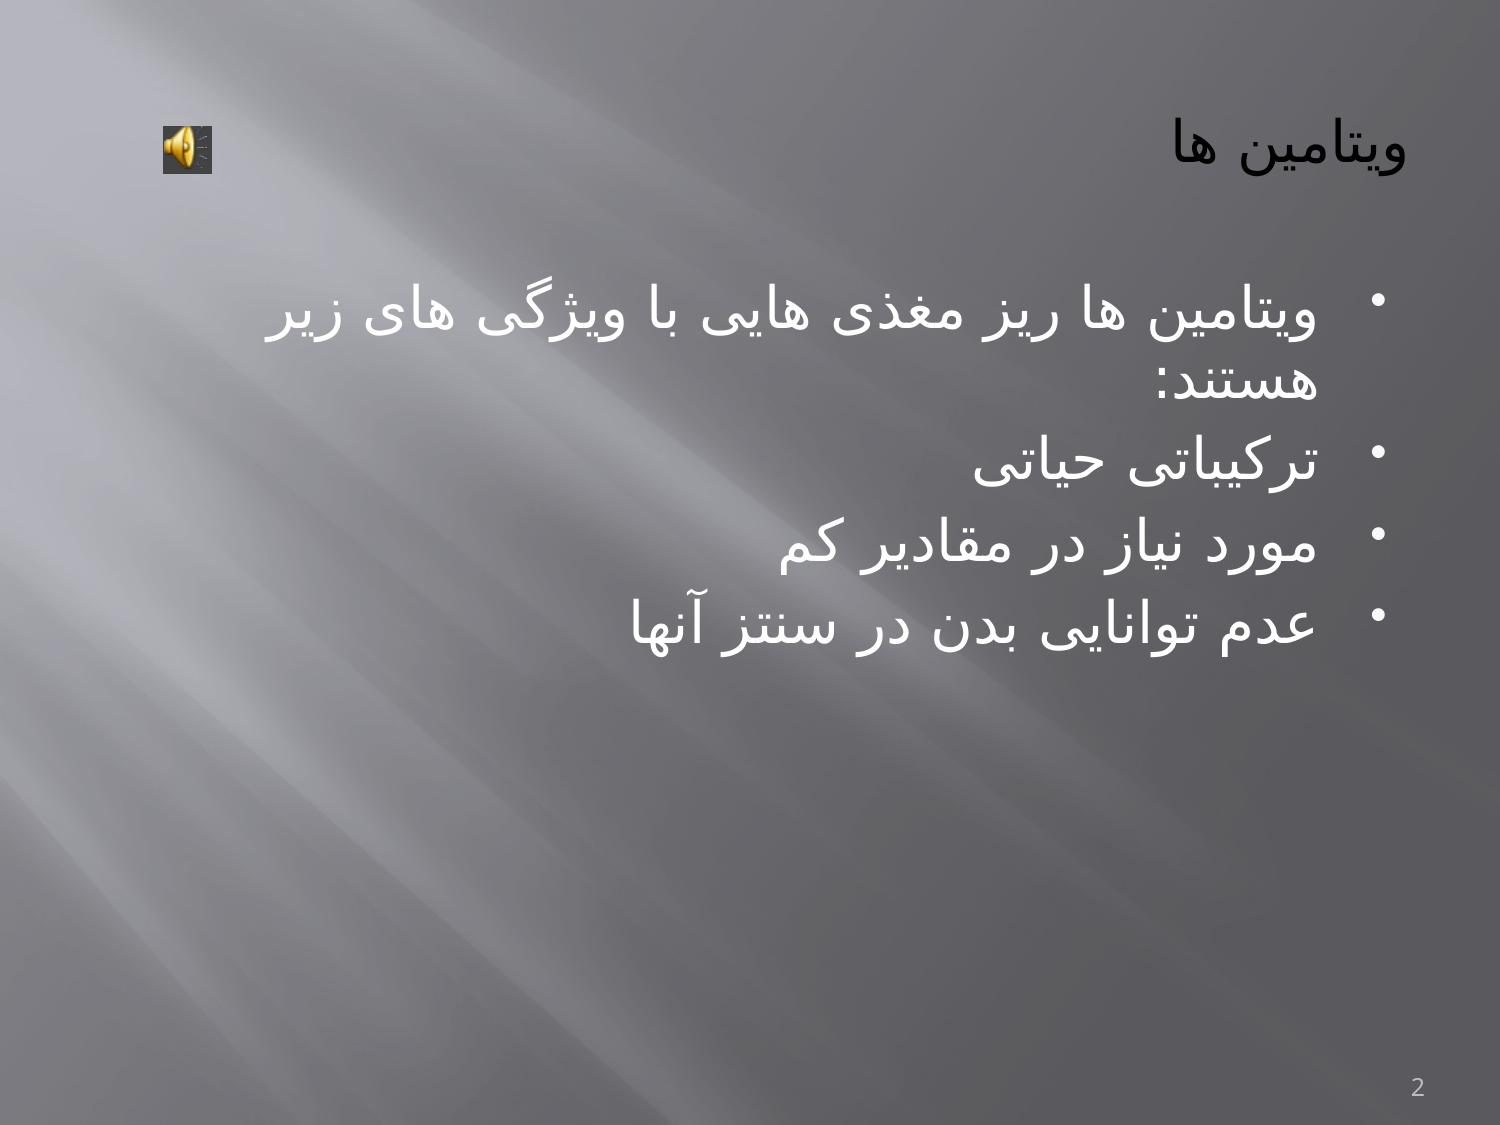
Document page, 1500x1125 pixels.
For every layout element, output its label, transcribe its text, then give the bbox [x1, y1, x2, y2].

picture [162, 124, 213, 176]
title ویتامین ها [75, 45, 1425, 233]
slide_number 2 [1299, 1052, 1425, 1113]
list ویتامین ها ریز مغذی هایی با ویژگی های زیر هستند: ترکیباتی حیاتی مورد نیاز در مقادیر کم عدم توانایی بدن در سنتز آنها [75, 262, 1425, 1035]
